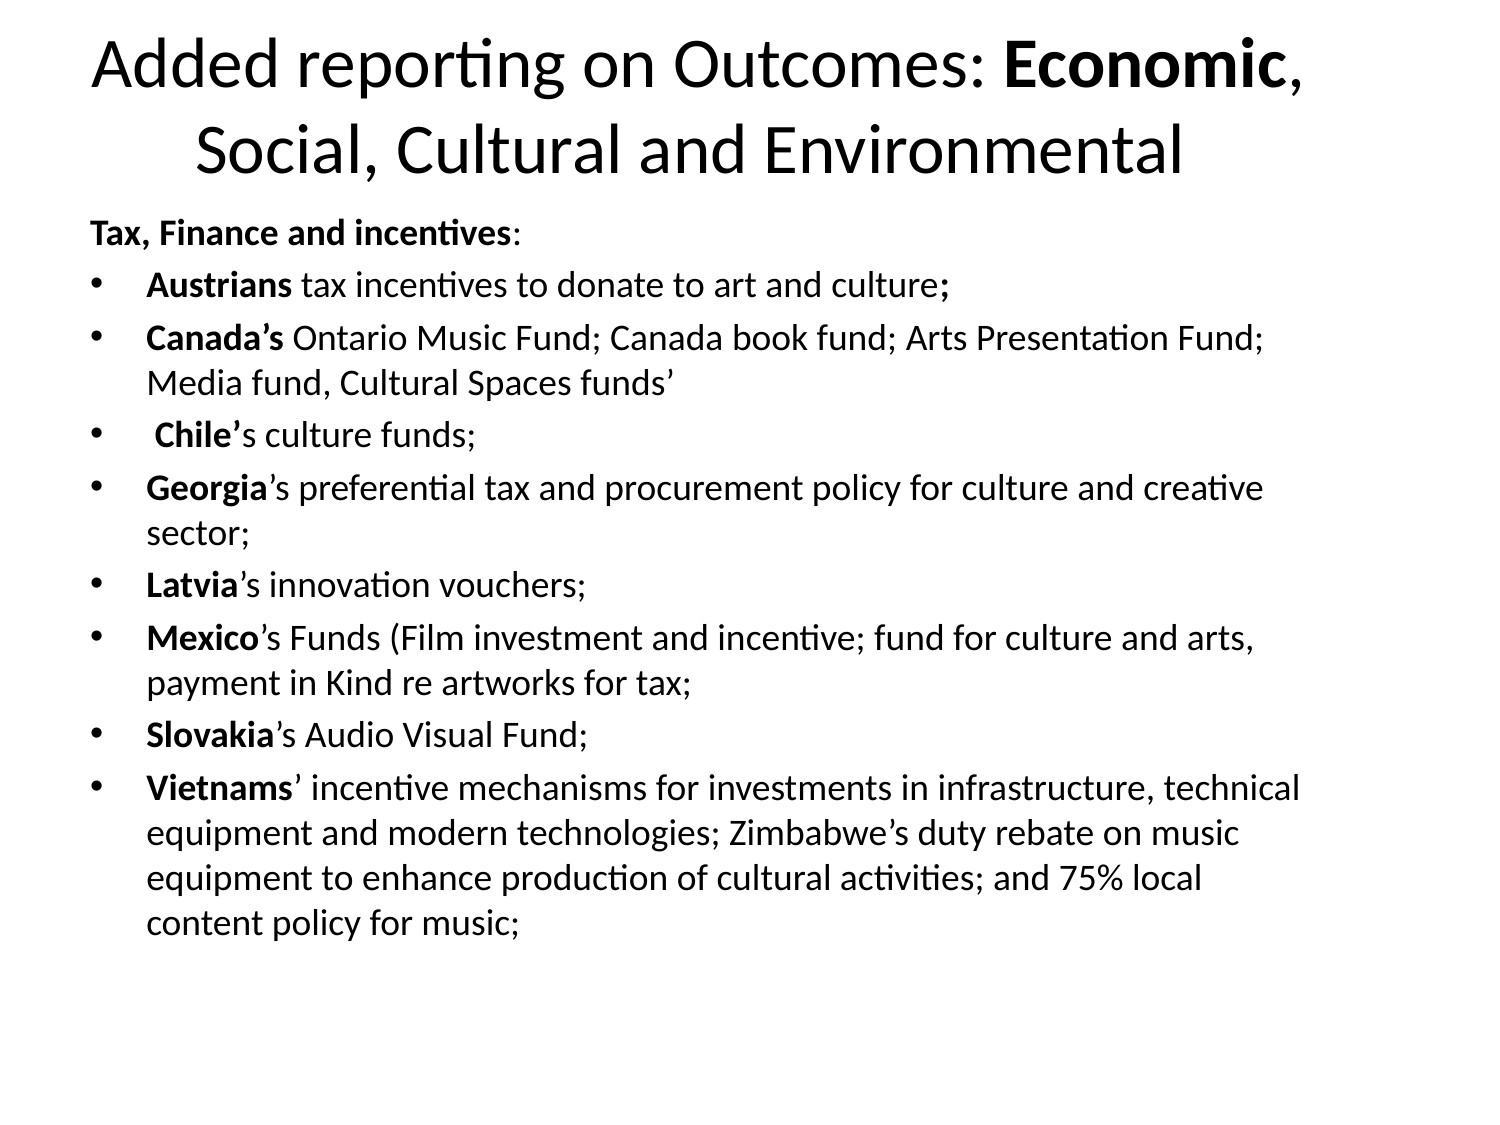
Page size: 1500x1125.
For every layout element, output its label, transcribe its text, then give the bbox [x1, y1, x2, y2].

title Added reporting on Outcomes: Economic, Social, Cultural and Environmental [20, 8, 1377, 196]
list Tax, Finance and incentives: Austrians tax incentives to donate to art and culture; Canada’s Ontario Music Fund; Canada book fund; Arts Presentation Fund; Media fund, Cultural Spaces funds’ Chile’s culture funds; Georgia’s preferential tax and procurement policy for culture and creative sector; Latvia’s innovation vouchers; Mexico’s Funds (Film investment and incentive; fund for culture and arts, payment in Kind re artworks for tax; Slovakia’s Audio Visual Fund; Vietnams’ incentive mechanisms for investments in infrastructure, technical equipment and modern technologies; Zimbabwe’s duty rebate on music equipment to enhance production of cultural activities; and 75% local content policy for music; [75, 200, 1325, 1005]
